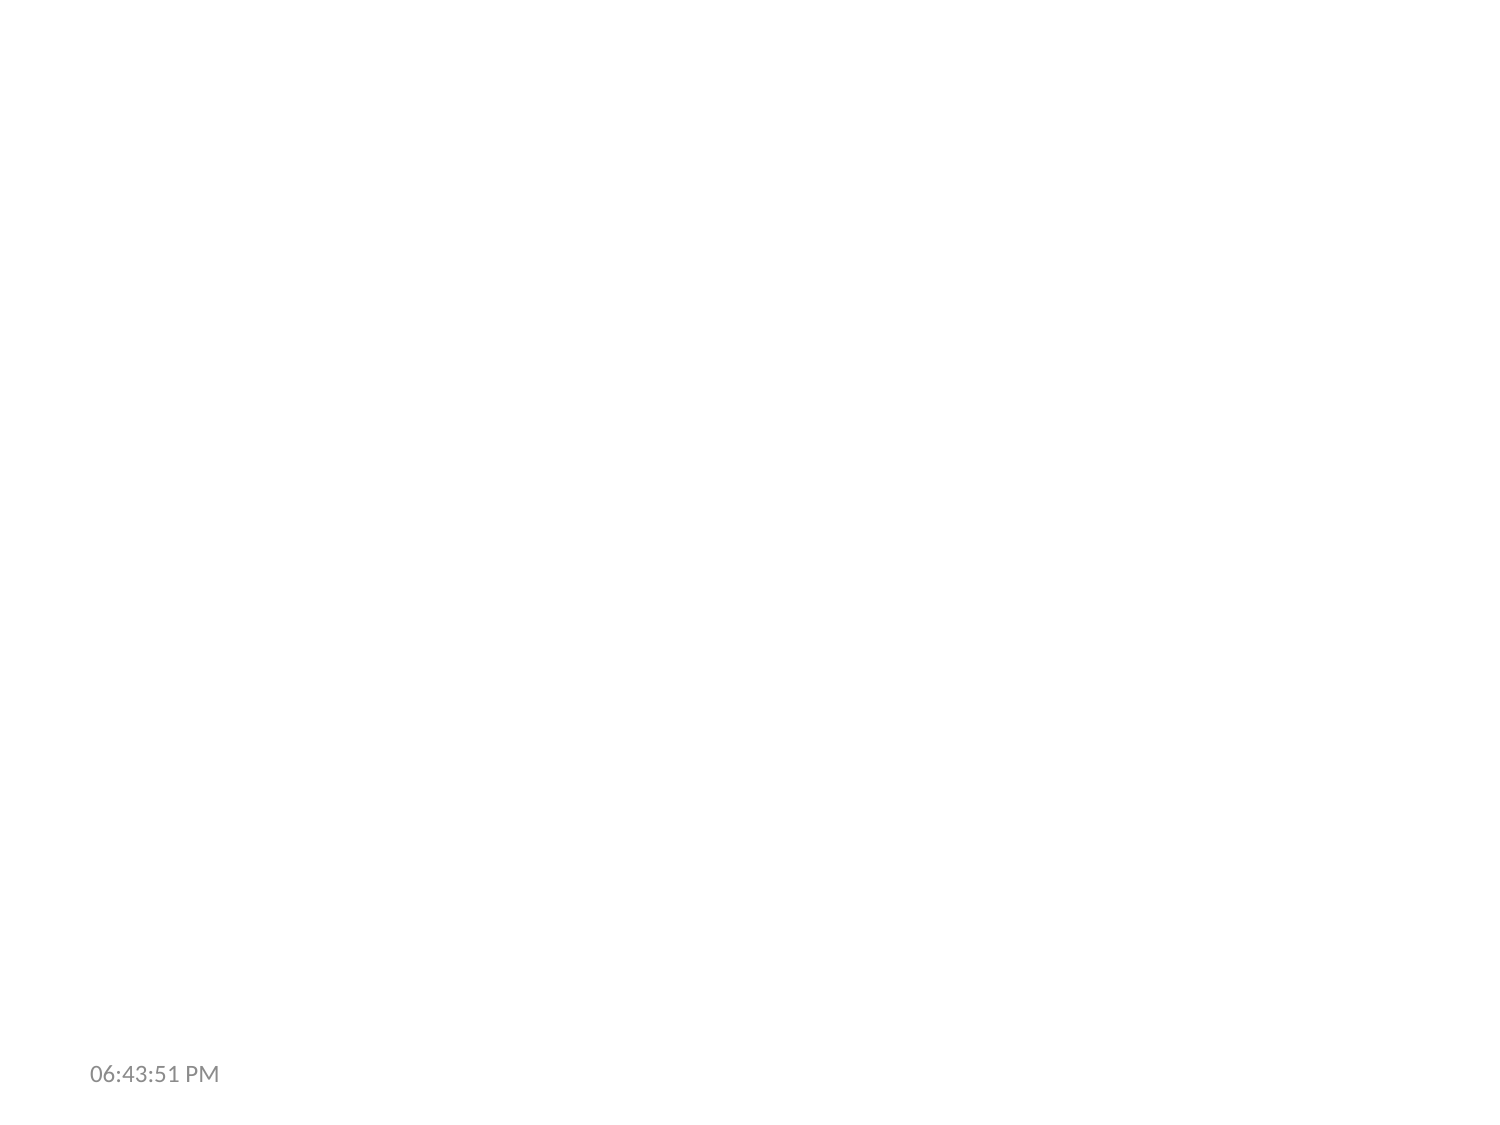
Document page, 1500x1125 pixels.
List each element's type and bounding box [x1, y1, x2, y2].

slide_number [75, 1042, 425, 1103]
